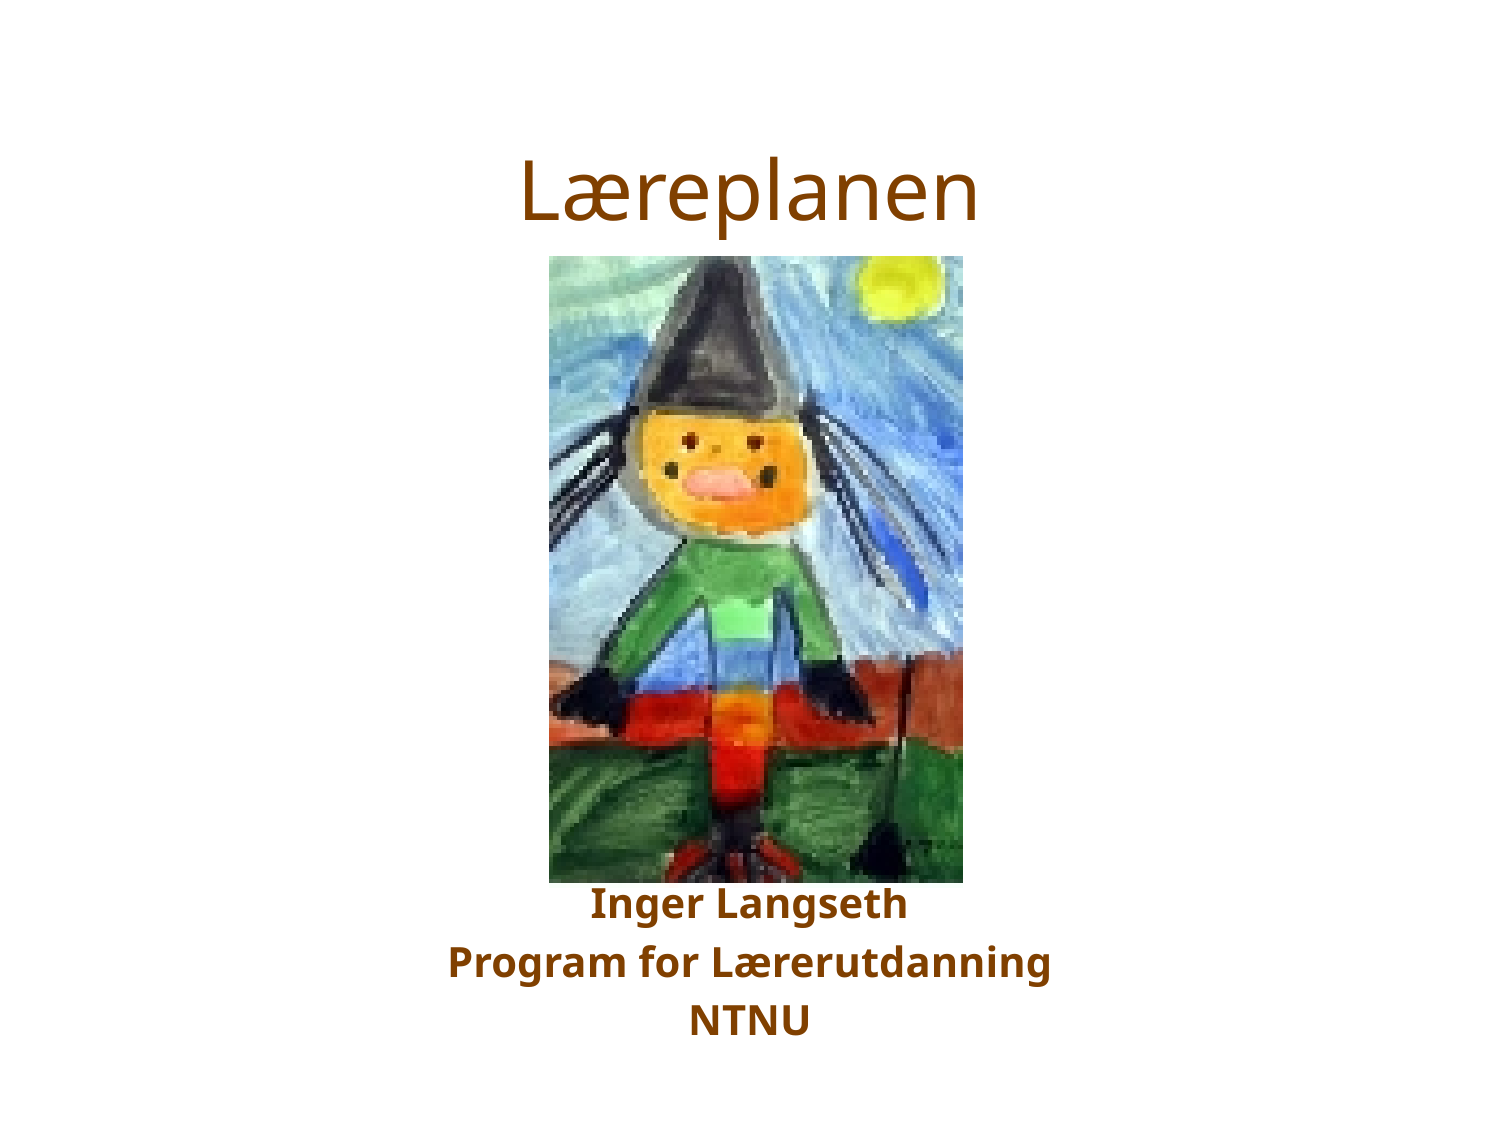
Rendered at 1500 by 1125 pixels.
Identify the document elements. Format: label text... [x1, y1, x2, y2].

title Læreplanen [0, 0, 1500, 375]
subtitle Inger Langseth Program for Lærerutdanning NTNU [0, 869, 1500, 1125]
picture [549, 255, 963, 889]
